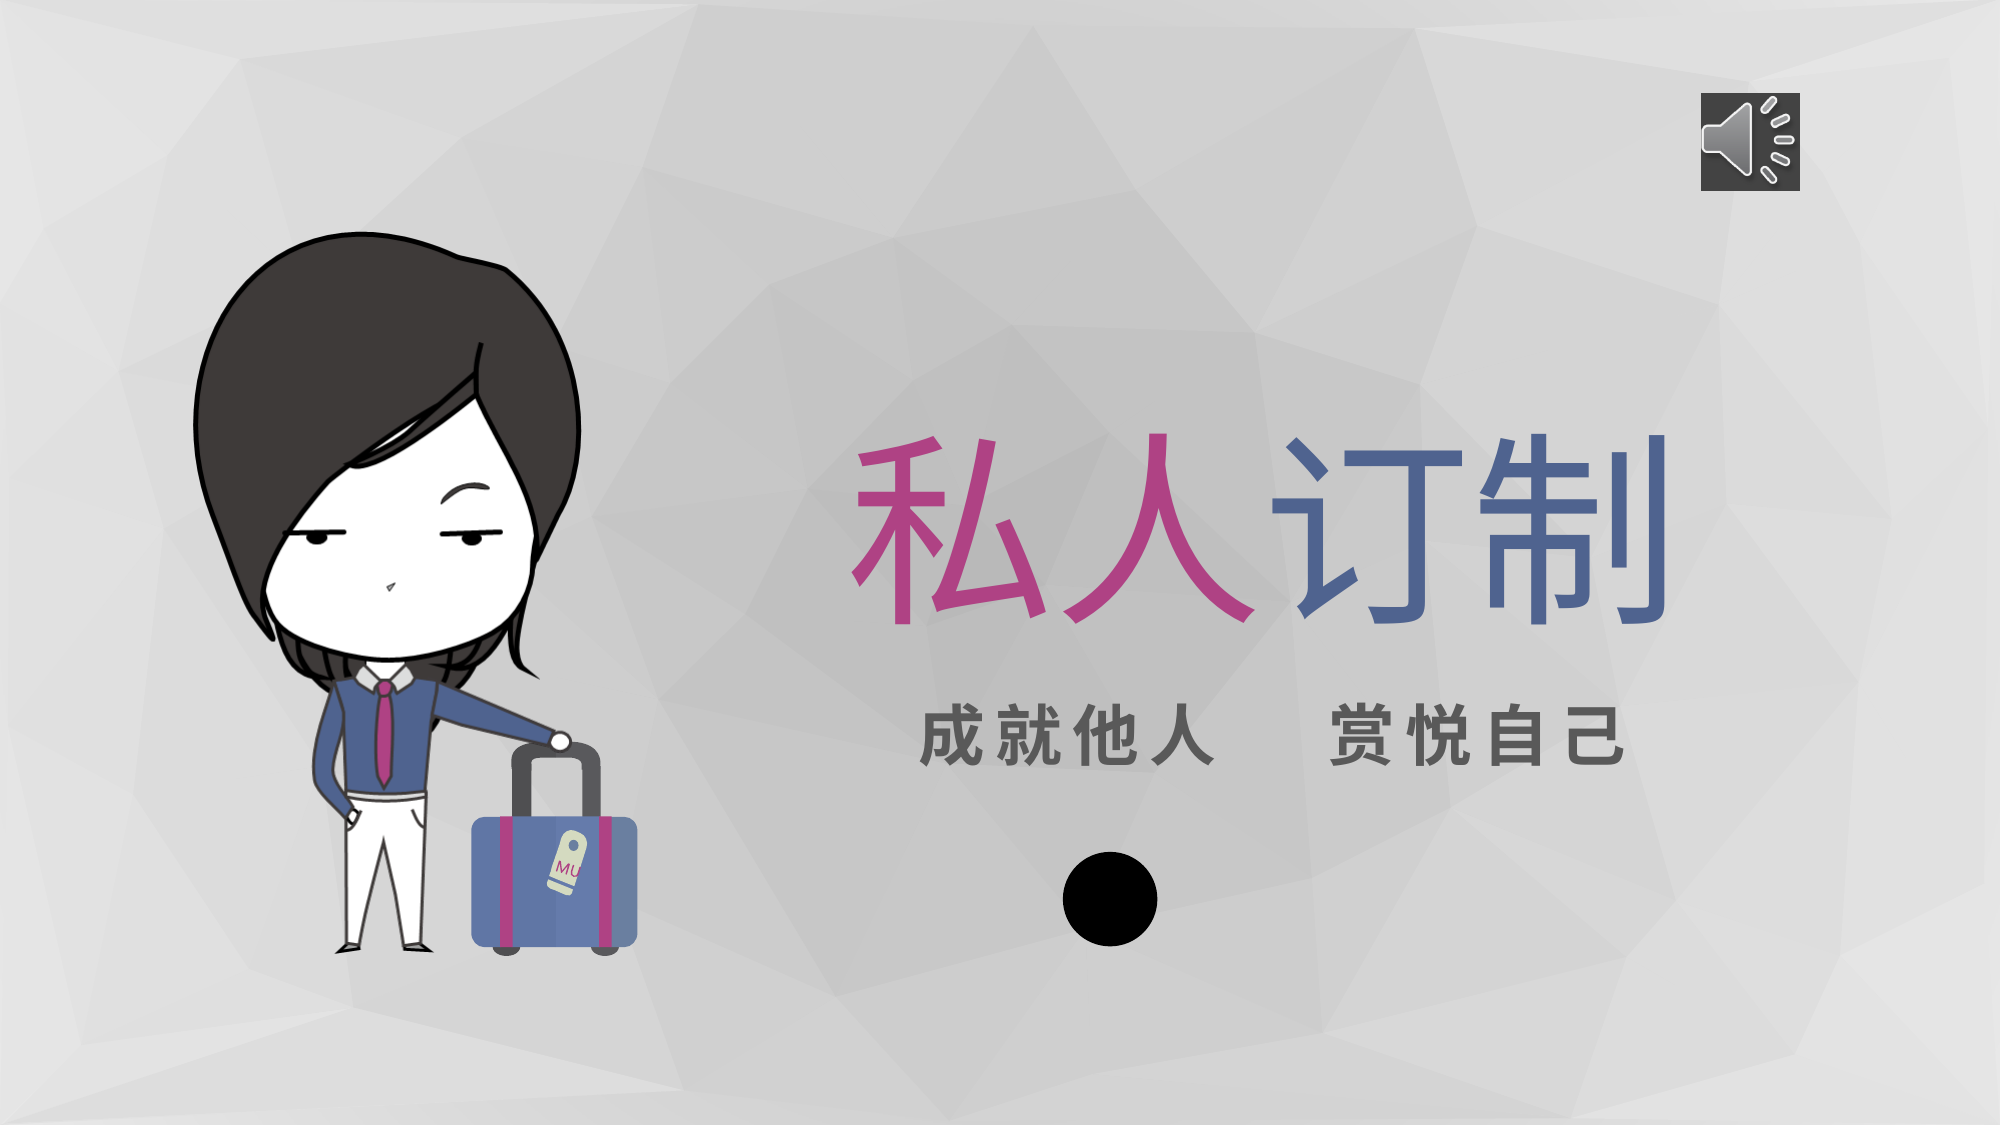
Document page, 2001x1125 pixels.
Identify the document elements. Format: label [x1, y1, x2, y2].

text_box [0, 0, 2000, 1125]
text_box [1700, 92, 1801, 193]
text_box [471, 741, 638, 1016]
picture [192, 231, 586, 954]
text_box [1110, 851, 1158, 1041]
text_box [1062, 851, 1110, 1041]
